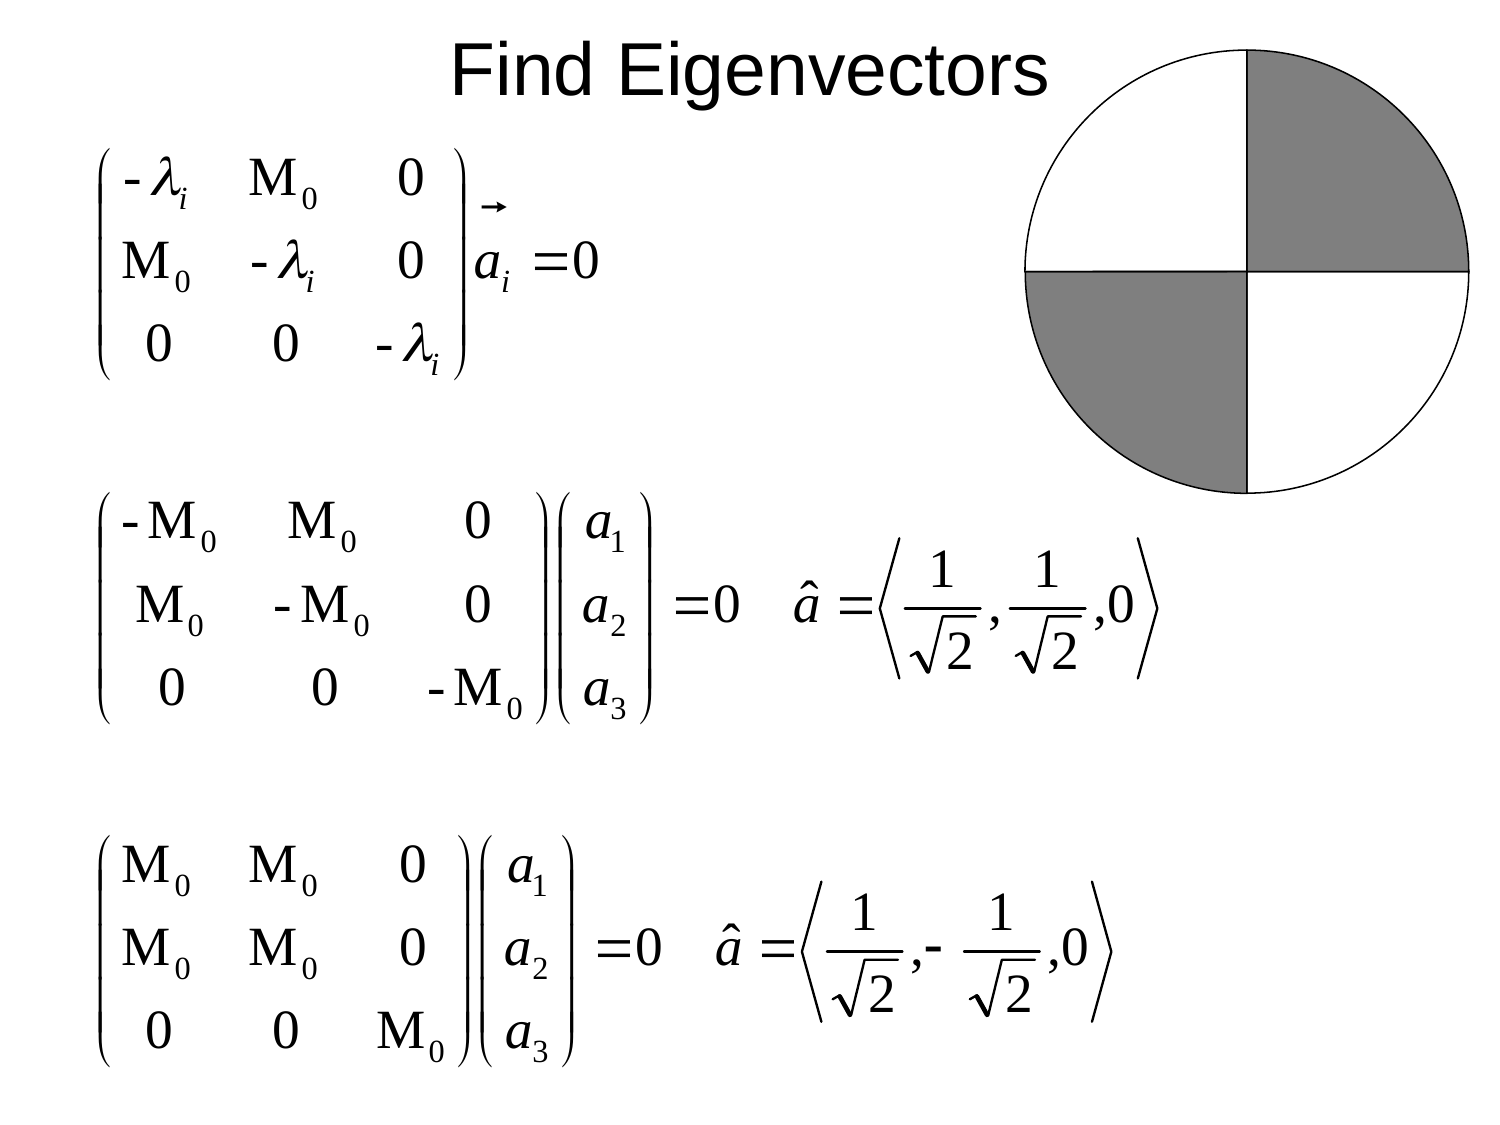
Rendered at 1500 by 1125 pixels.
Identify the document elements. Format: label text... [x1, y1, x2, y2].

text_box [1024, 49, 1469, 494]
title Find Eigenvectors [75, 0, 1425, 130]
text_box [87, 137, 1169, 1080]
